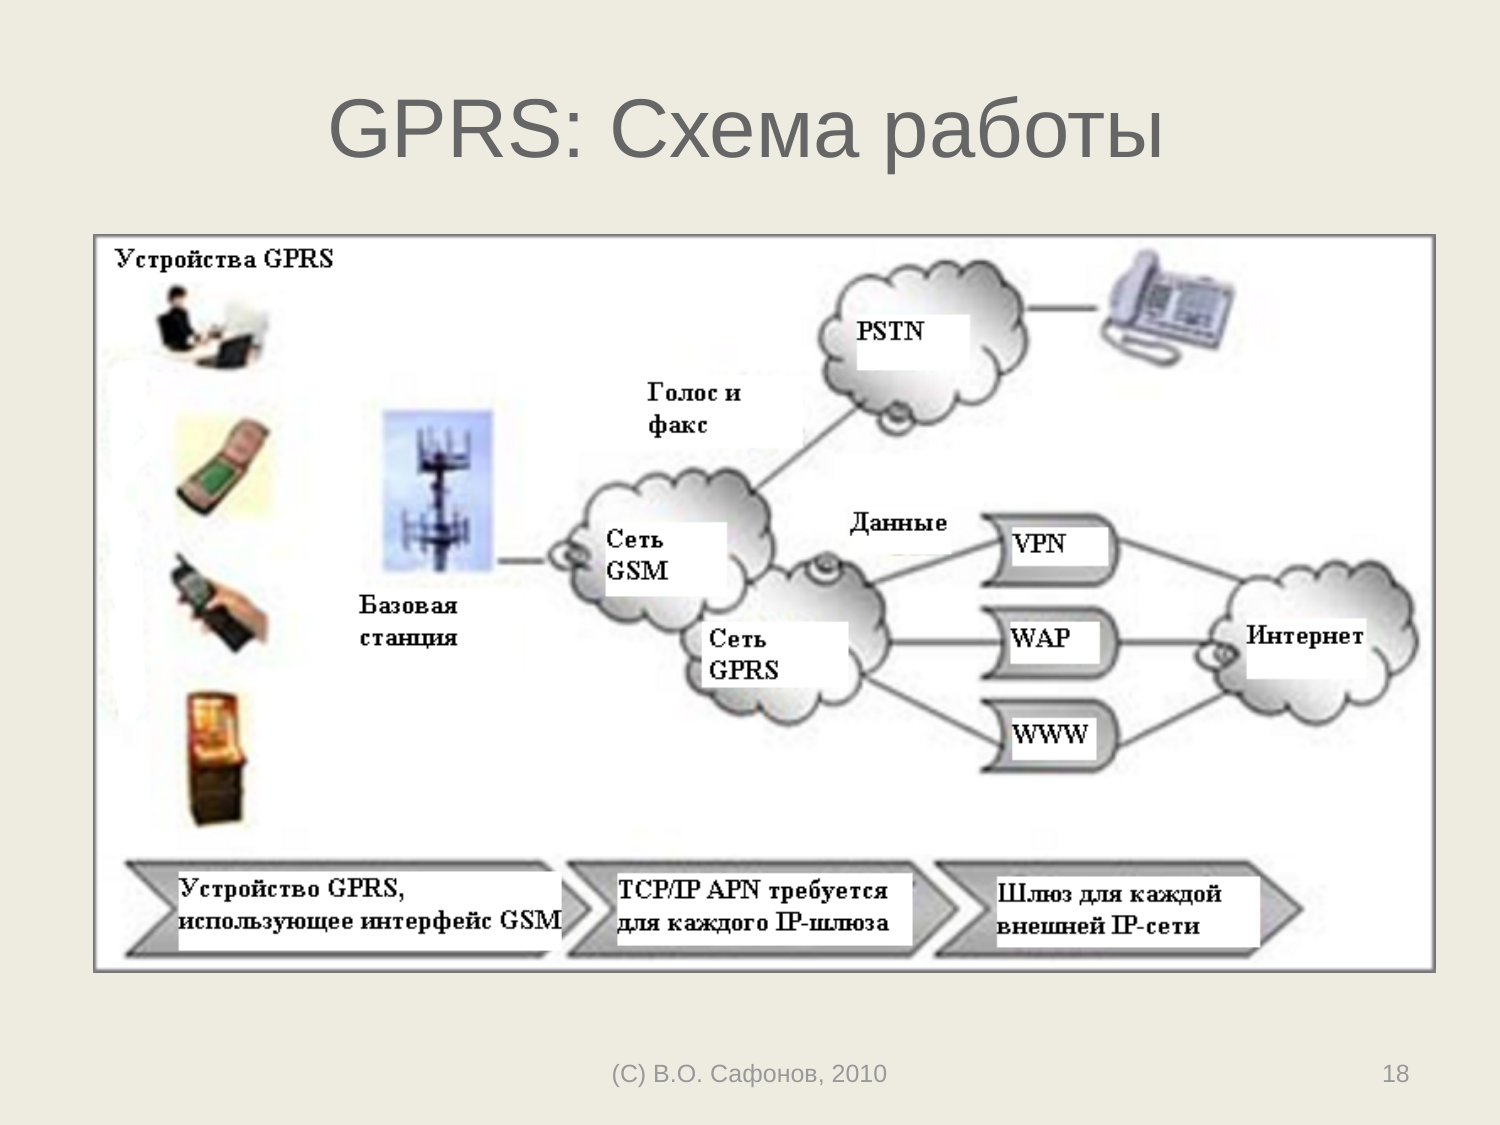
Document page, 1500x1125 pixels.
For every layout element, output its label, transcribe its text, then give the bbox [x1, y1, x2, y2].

title GPRS: Схема работы [74, 49, 1419, 200]
slide_number 18 [1074, 1042, 1425, 1103]
footer (C) В.О. Сафонов, 2010 [512, 1042, 988, 1103]
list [93, 234, 1436, 973]
